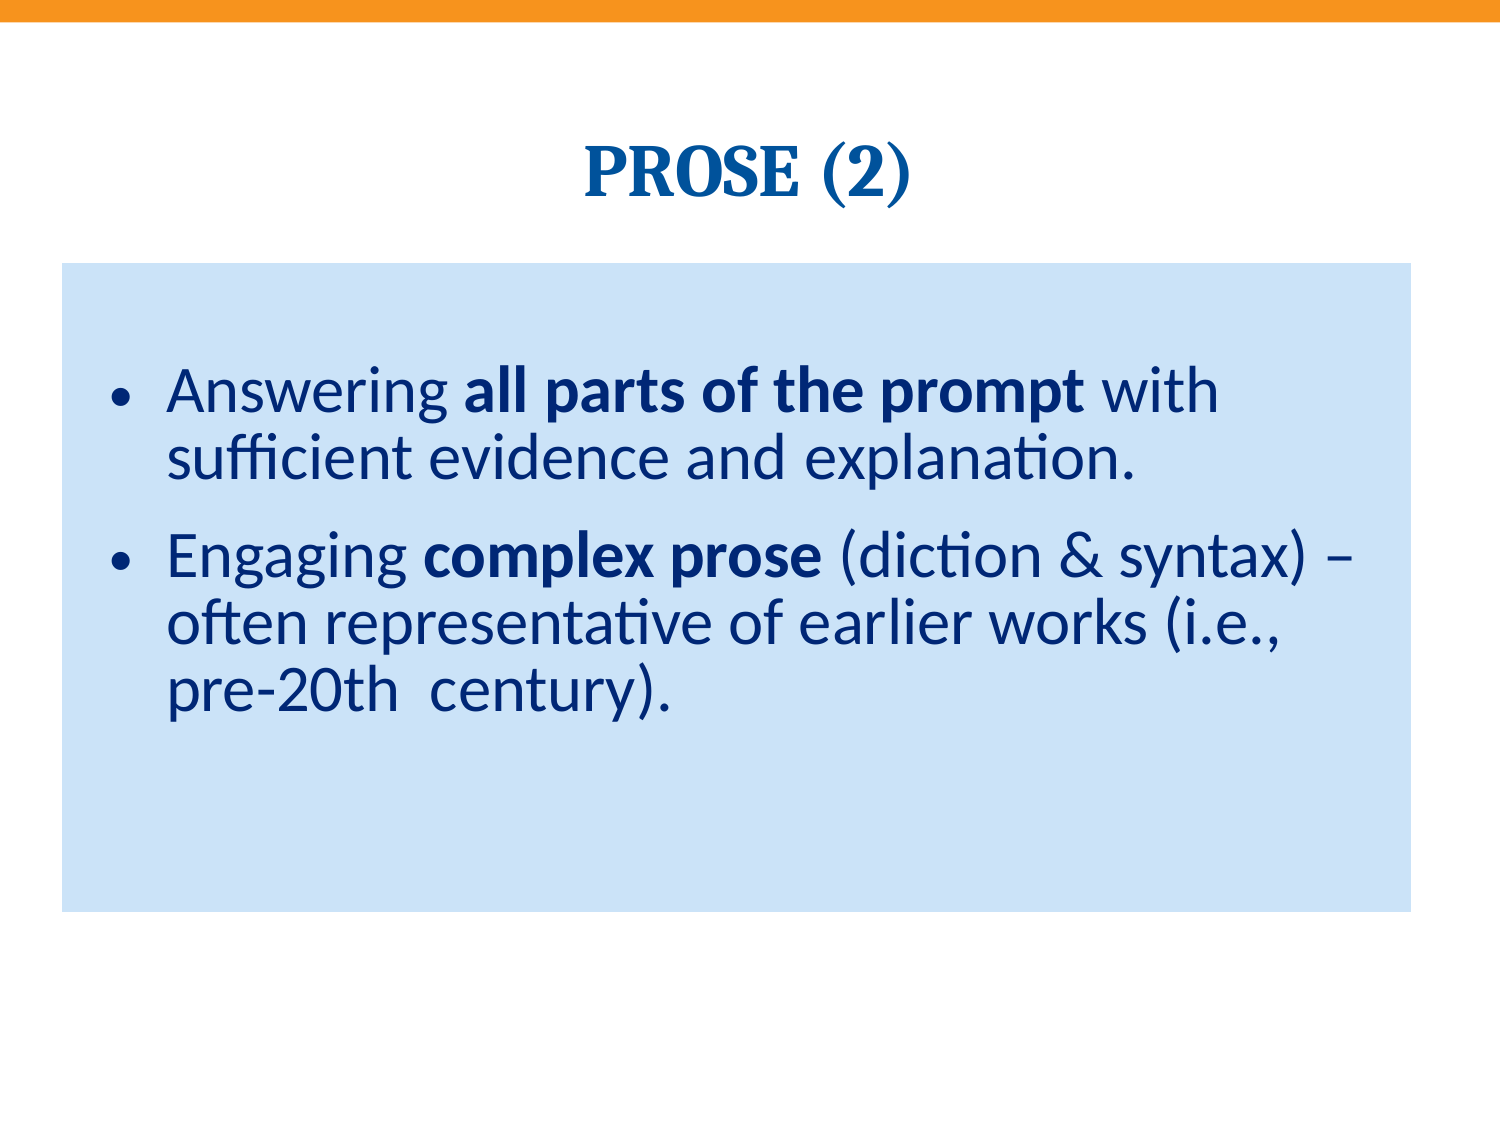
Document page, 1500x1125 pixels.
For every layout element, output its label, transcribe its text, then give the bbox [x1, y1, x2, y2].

text_box PROSE (2) [87, 121, 1413, 213]
table_header Answering all parts of the prompt with sufficient evidence and explanation. Engaging complex prose (diction & syntax) – often representative of earlier works (i.e., pre-20th century). [62, 263, 1411, 912]
